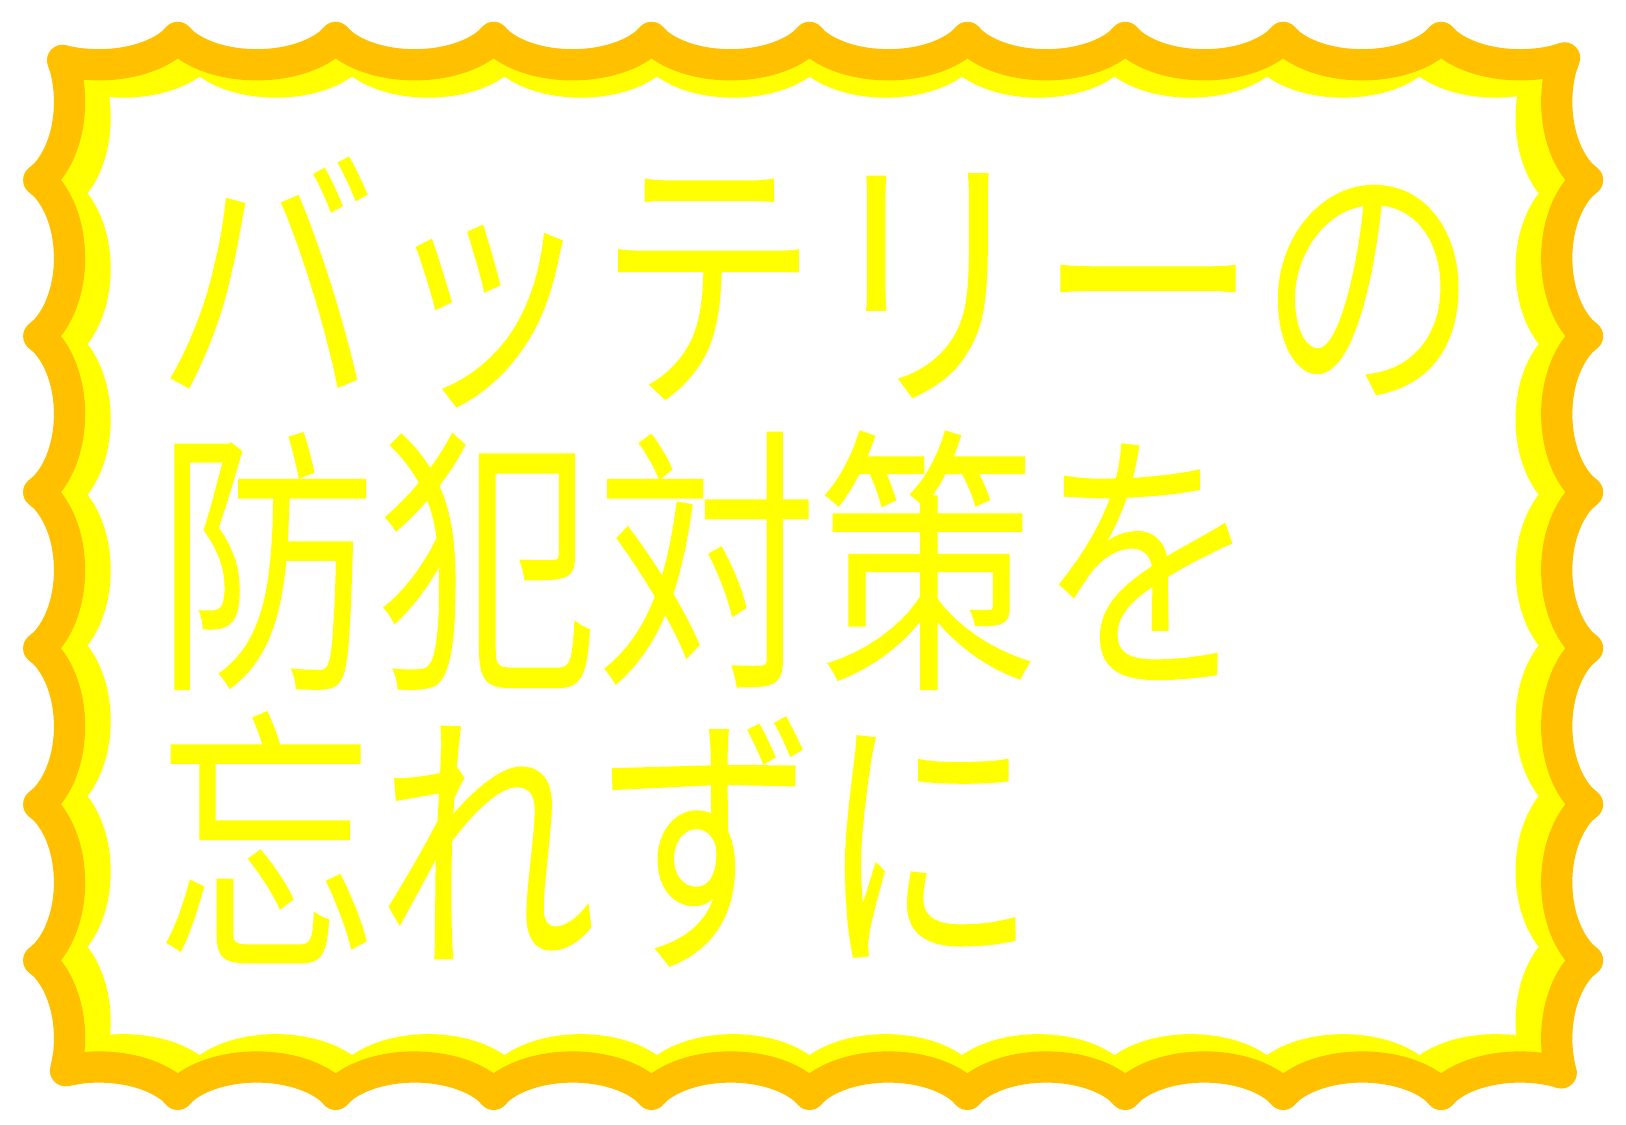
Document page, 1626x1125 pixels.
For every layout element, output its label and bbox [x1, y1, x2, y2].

text_box [38, 37, 1588, 1095]
